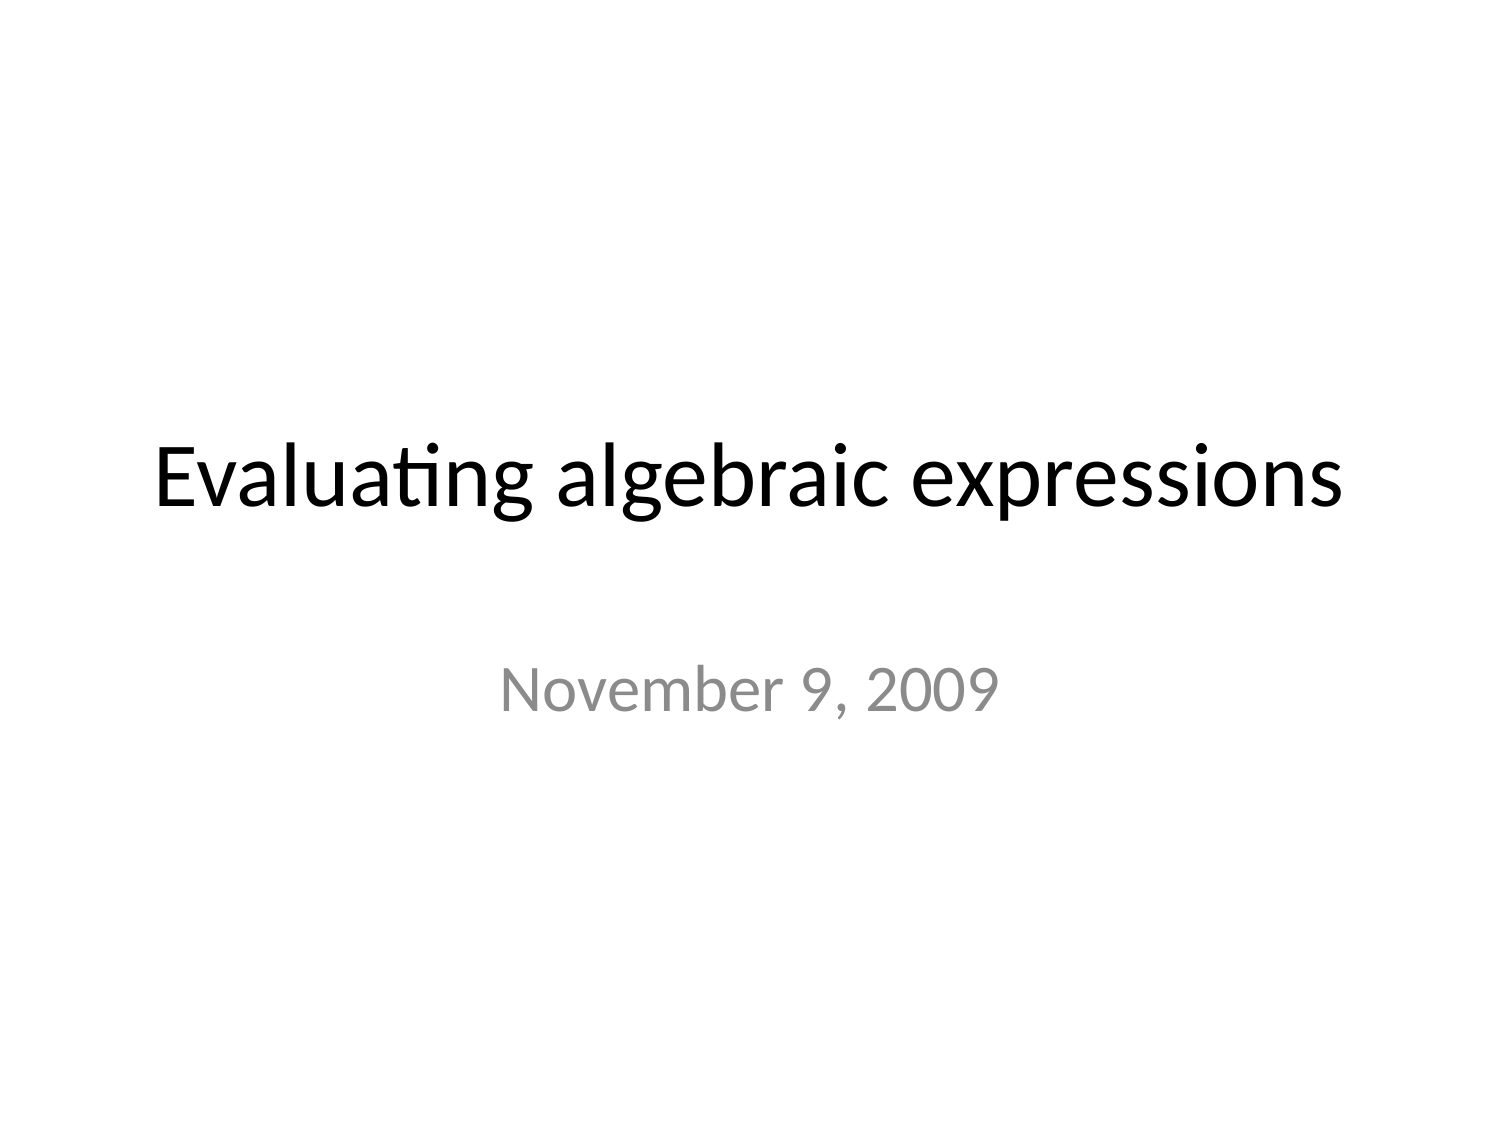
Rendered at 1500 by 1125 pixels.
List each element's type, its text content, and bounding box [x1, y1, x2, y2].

title Evaluating algebraic expressions [112, 349, 1388, 591]
subtitle November 9, 2009 [225, 637, 1275, 925]
